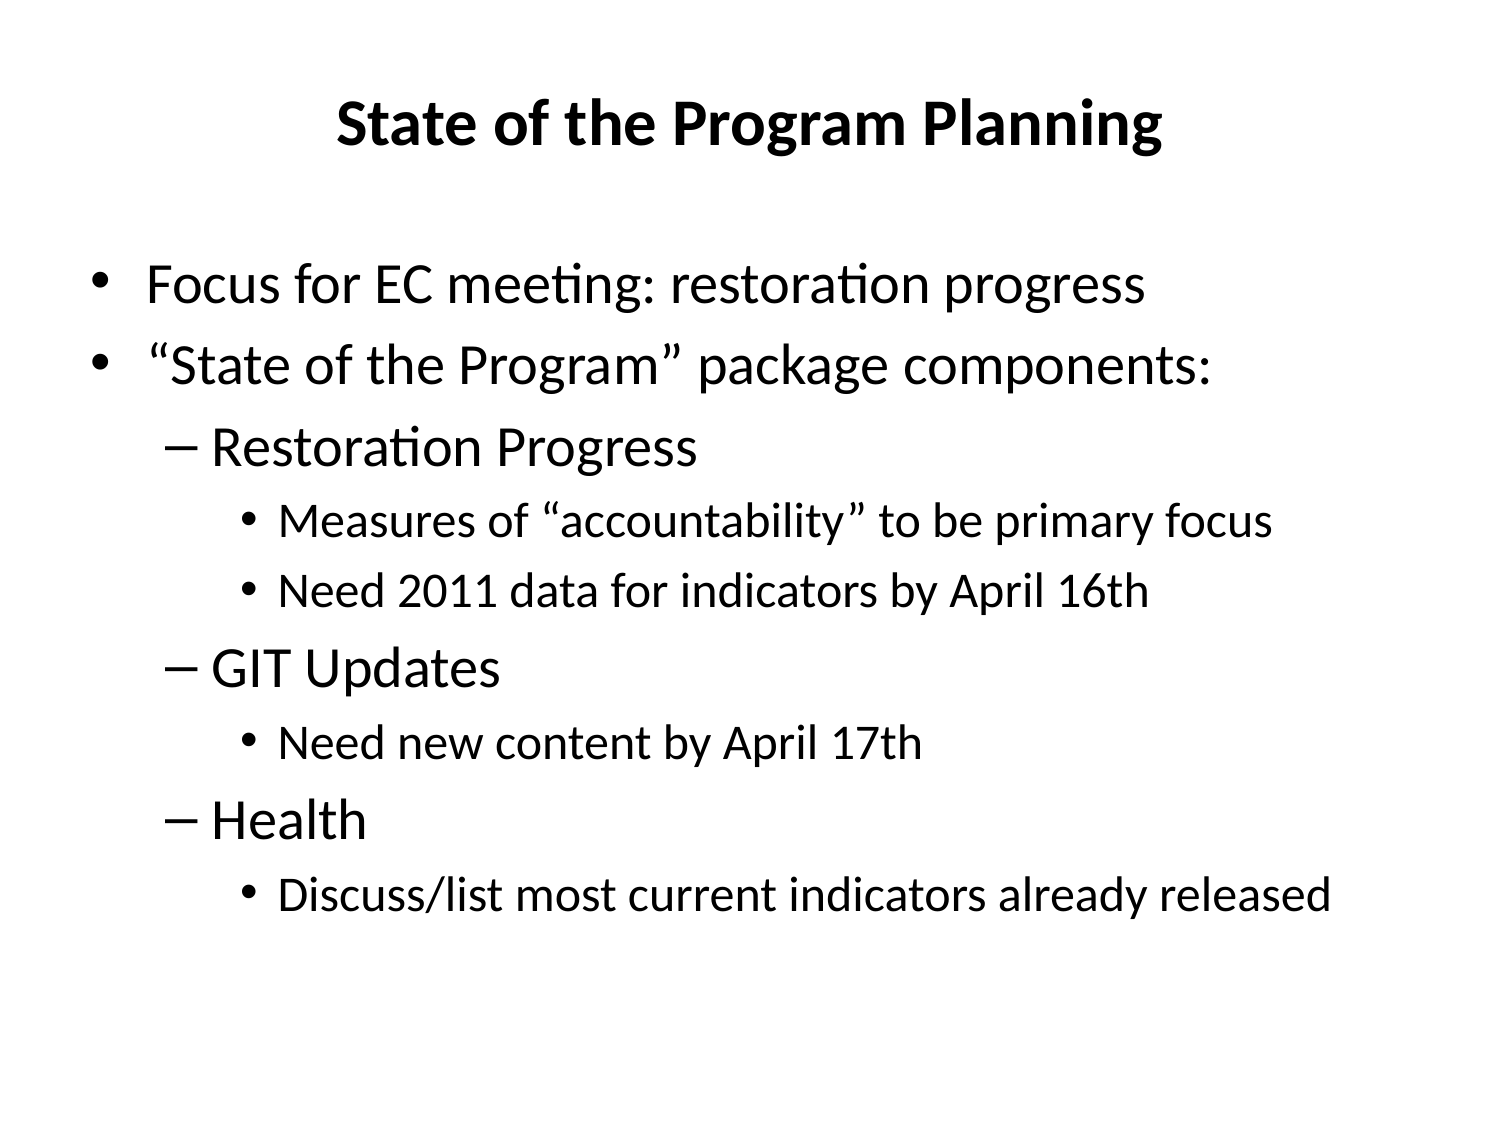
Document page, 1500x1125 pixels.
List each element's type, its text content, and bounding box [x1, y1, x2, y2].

title State of the Program Planning [75, 24, 1425, 213]
list Focus for EC meeting: restoration progress “State of the Program” package components: Restoration Progress Measures of “accountability” to be primary focus Need 2011 data for indicators by April 16th GIT Updates Need new content by April 17th Health Discuss/list most current indicators already released [75, 237, 1425, 980]
